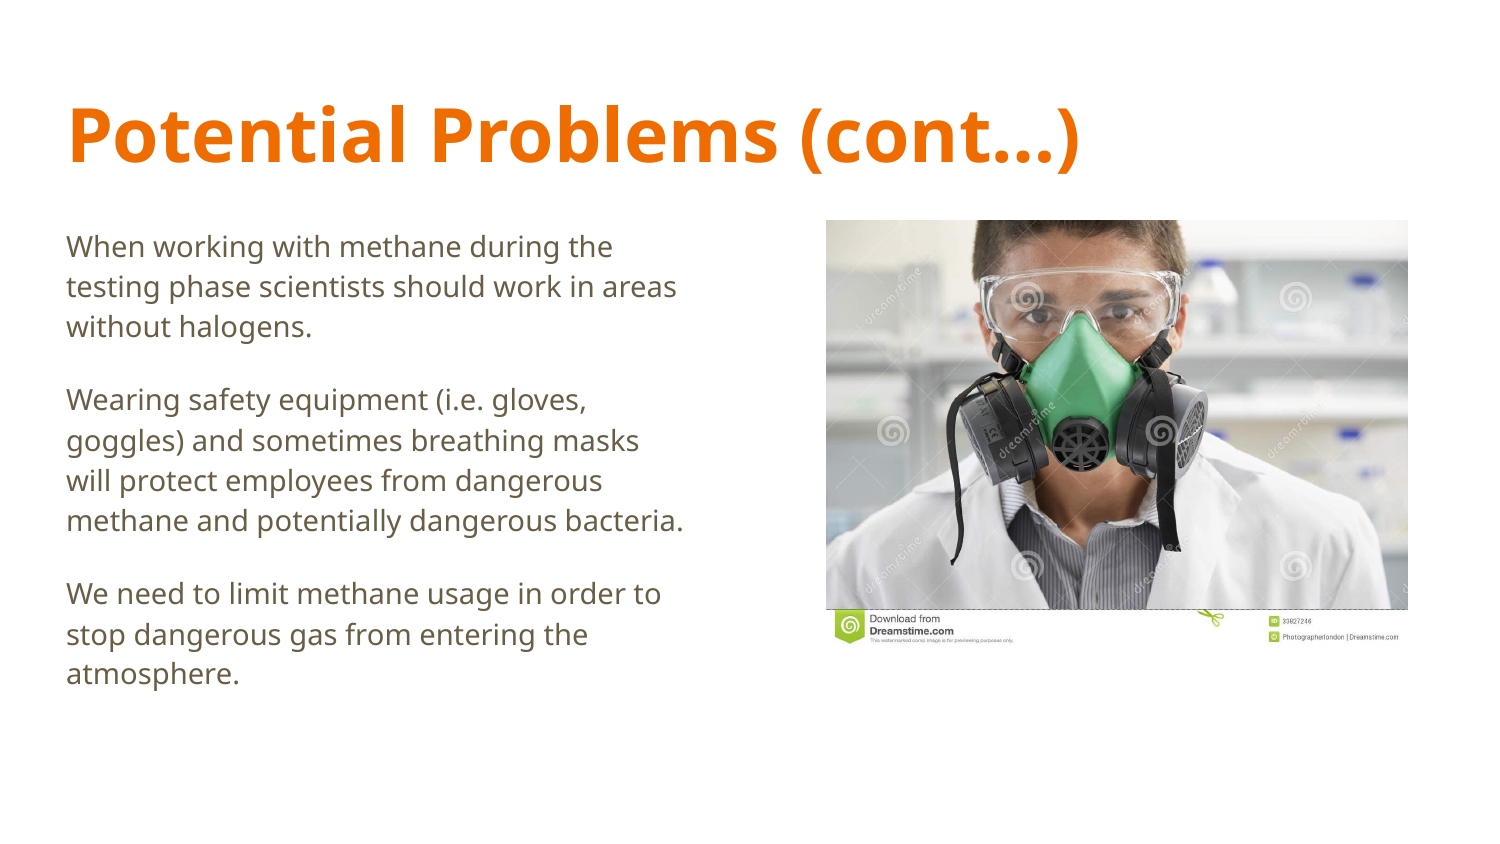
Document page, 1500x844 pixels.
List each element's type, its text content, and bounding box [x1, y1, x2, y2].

list When working with methane during the testing phase scientists should work in areas without halogens. Wearing safety equipment (i.e. gloves, goggles) and sometimes breathing masks will protect employees from dangerous methane and potentially dangerous bacteria. We need to limit methane usage in order to stop dangerous gas from entering the atmosphere. [51, 207, 708, 750]
picture [825, 220, 1408, 649]
title Potential Problems (cont…) [51, 72, 1449, 189]
